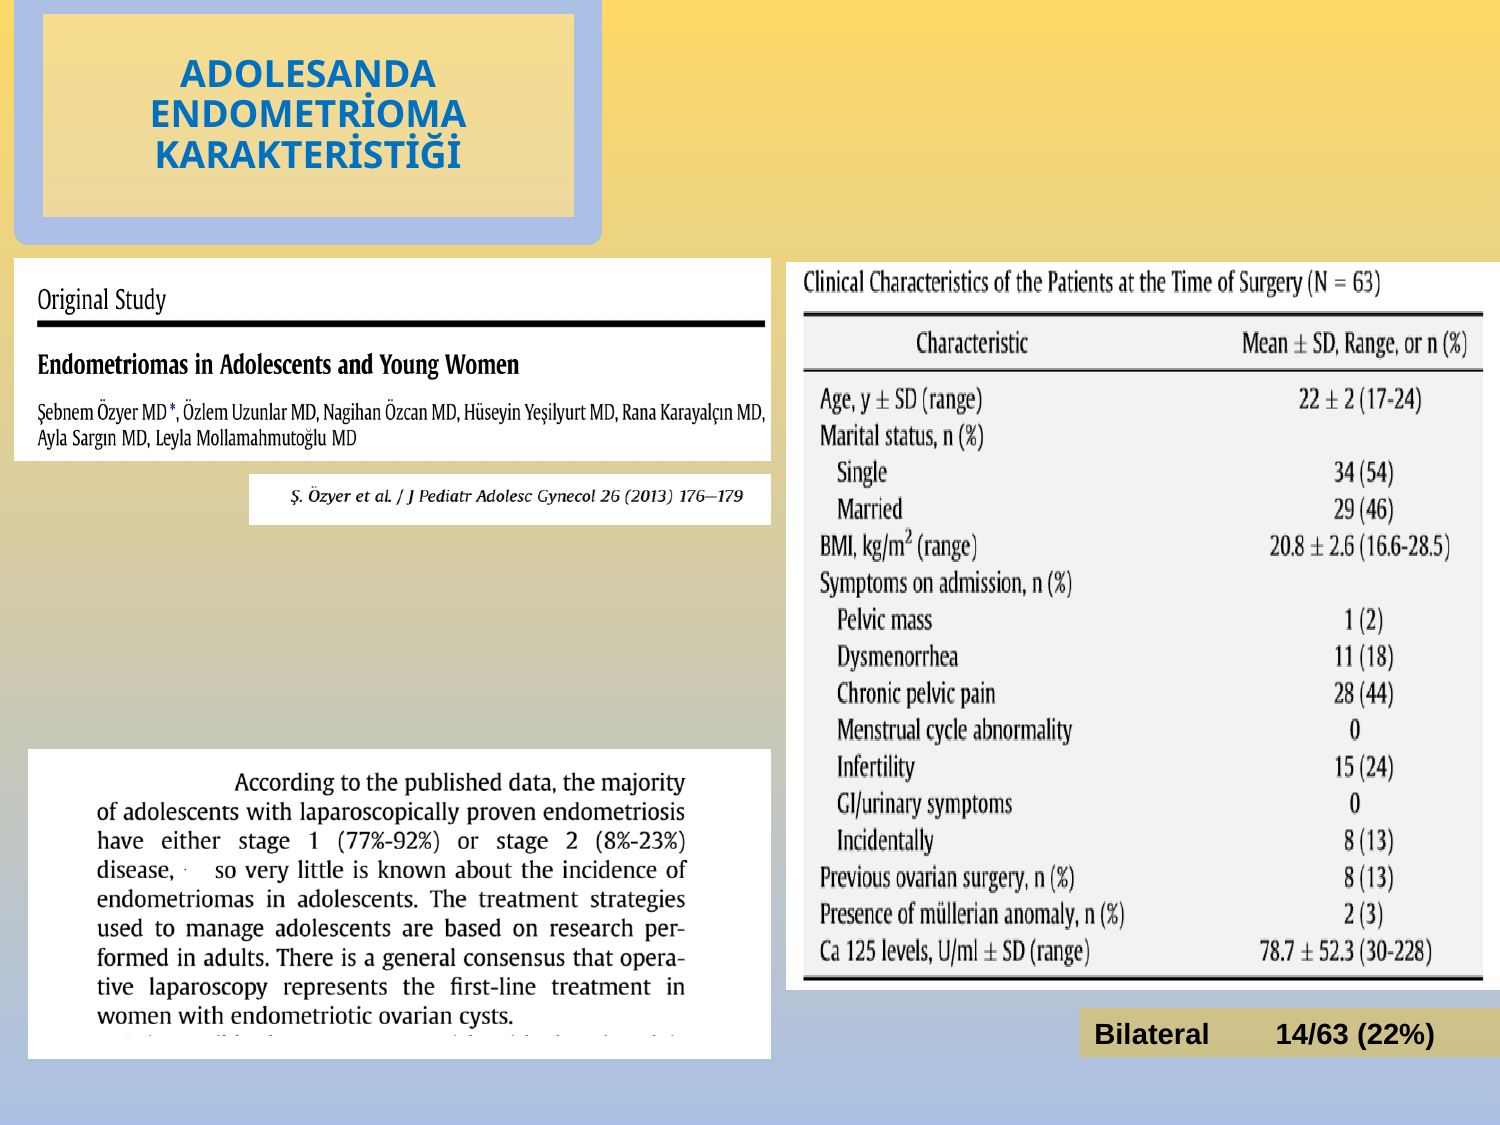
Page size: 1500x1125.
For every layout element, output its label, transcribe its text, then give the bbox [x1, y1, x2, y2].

text_box Bilateral 14/63 (22%) [1079, 1007, 1500, 1058]
picture [249, 474, 771, 525]
picture [786, 262, 1500, 990]
title ADOLESANDA ENDOMETRİOMA KARAKTERİSTİĞİ [28, 0, 588, 232]
picture [28, 749, 771, 1059]
picture [14, 258, 771, 461]
